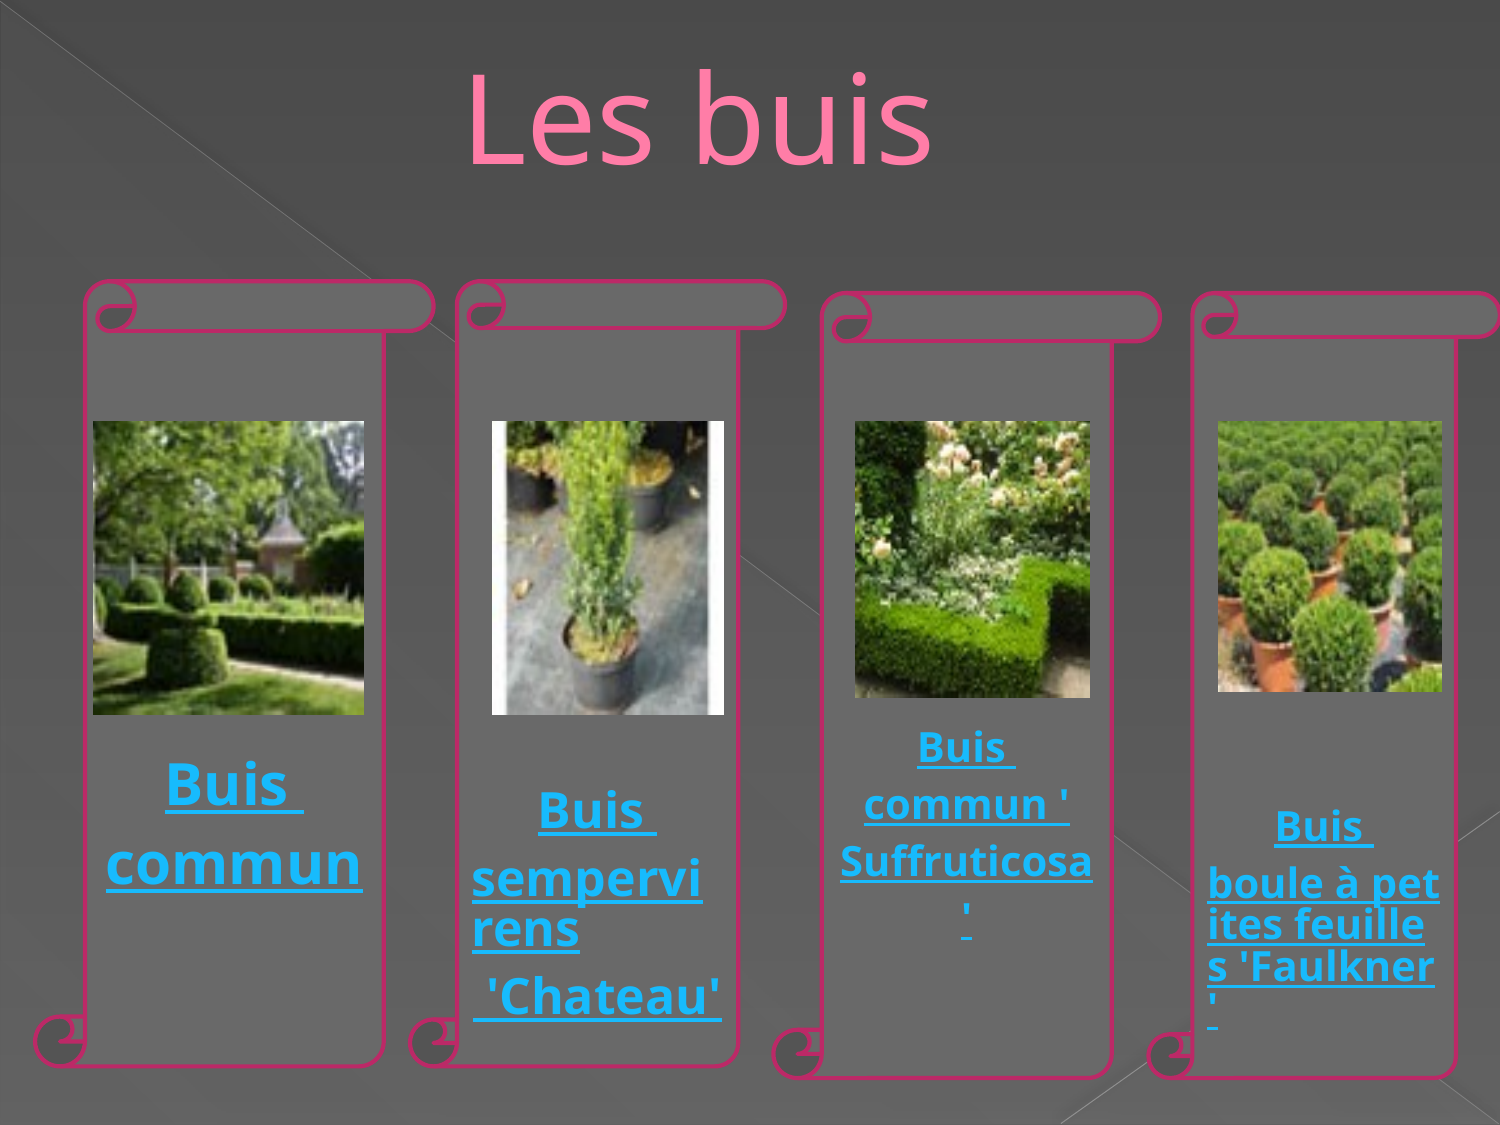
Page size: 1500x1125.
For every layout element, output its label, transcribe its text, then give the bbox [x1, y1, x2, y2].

text_box Buis sempervirens 'Chateau' [407, 279, 788, 1069]
text_box Buis commun [32, 279, 436, 1069]
picture [1218, 421, 1442, 692]
picture [855, 421, 1091, 698]
title Les buis [0, 0, 1350, 230]
text_box Buis boule à petites feuilles 'Faulkner' [1146, 290, 1500, 1081]
picture [93, 421, 364, 716]
text_box Buis commun 'Suffruticosa' [771, 290, 1163, 1081]
picture [491, 421, 724, 716]
